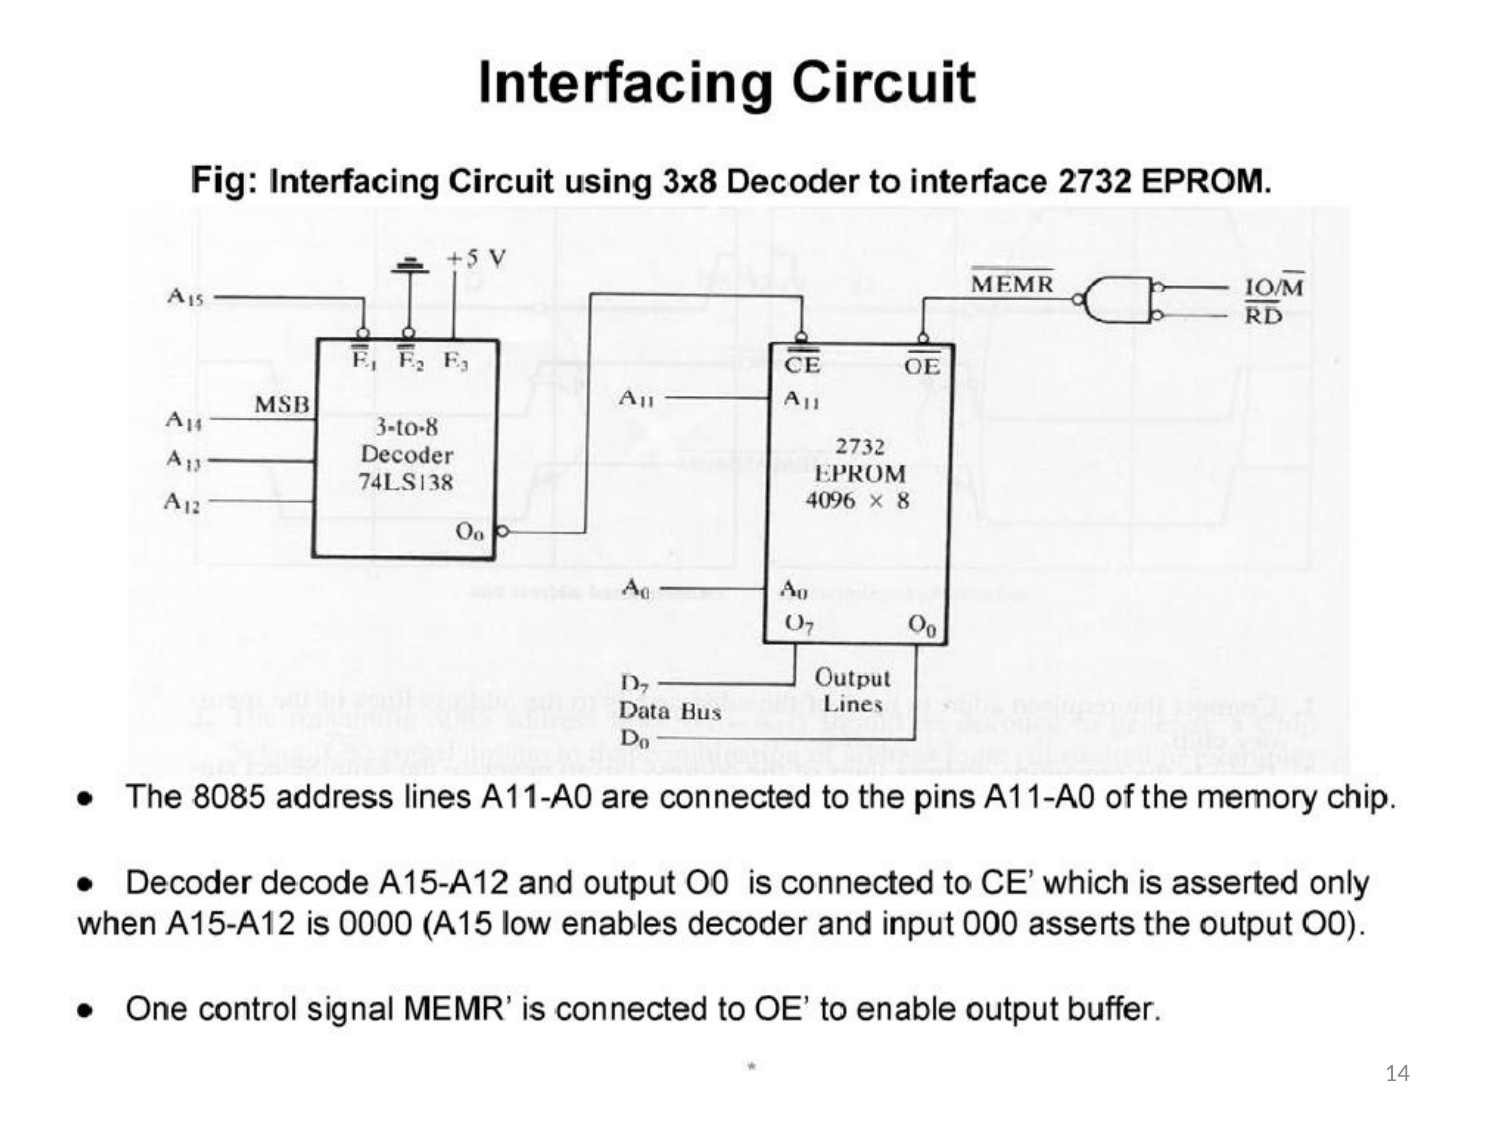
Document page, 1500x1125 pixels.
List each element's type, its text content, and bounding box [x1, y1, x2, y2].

slide_number 10 [1380, 1060, 1415, 1125]
text_box [70, 49, 1402, 1072]
